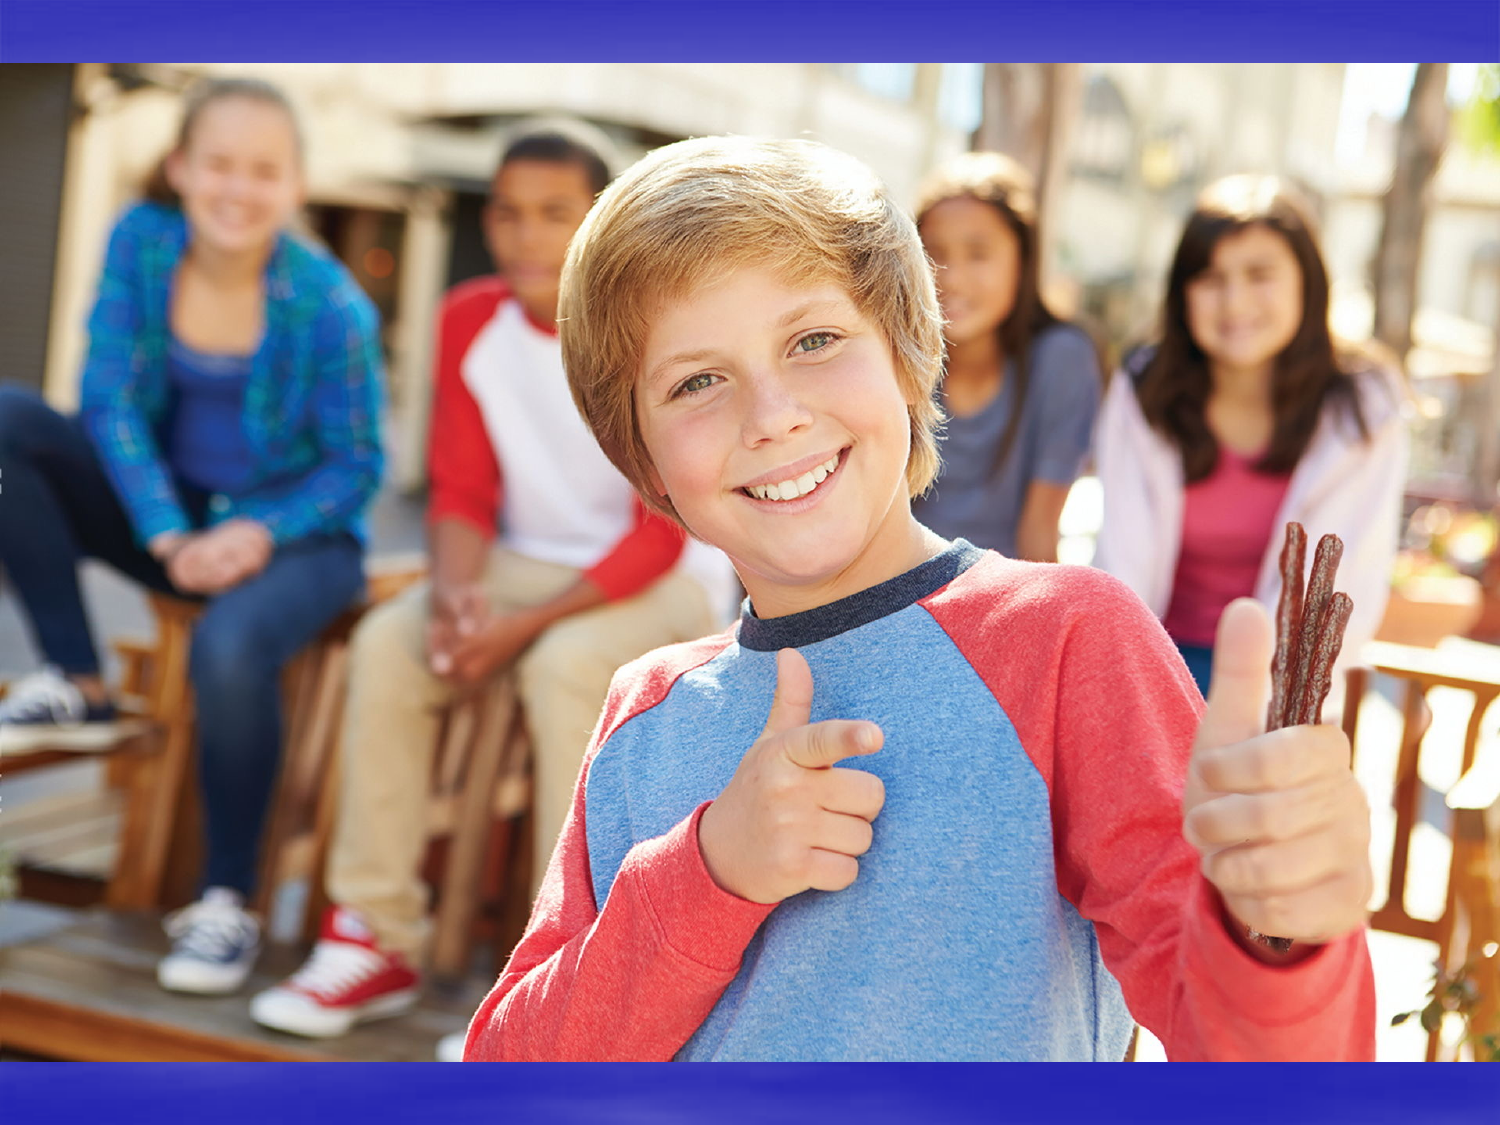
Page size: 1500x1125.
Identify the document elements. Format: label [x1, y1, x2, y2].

picture [0, 63, 1500, 1062]
